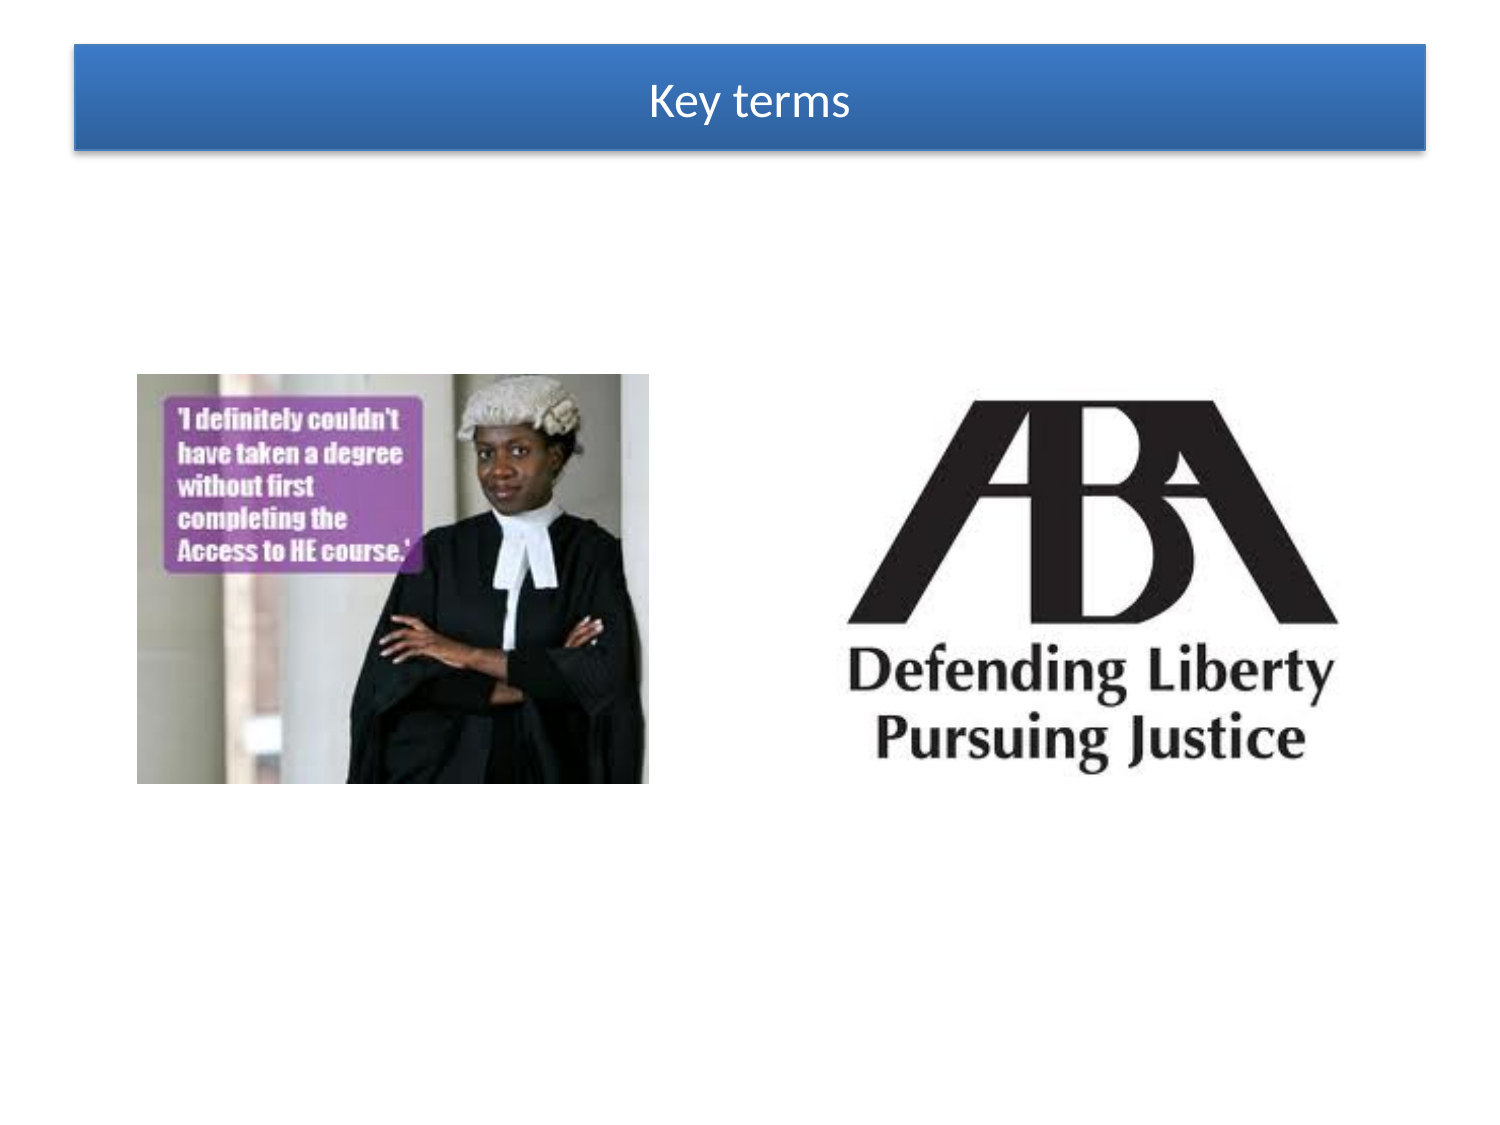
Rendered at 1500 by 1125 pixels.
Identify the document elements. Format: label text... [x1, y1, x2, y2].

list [837, 387, 1353, 789]
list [137, 374, 649, 784]
title Key terms [74, 44, 1426, 151]
